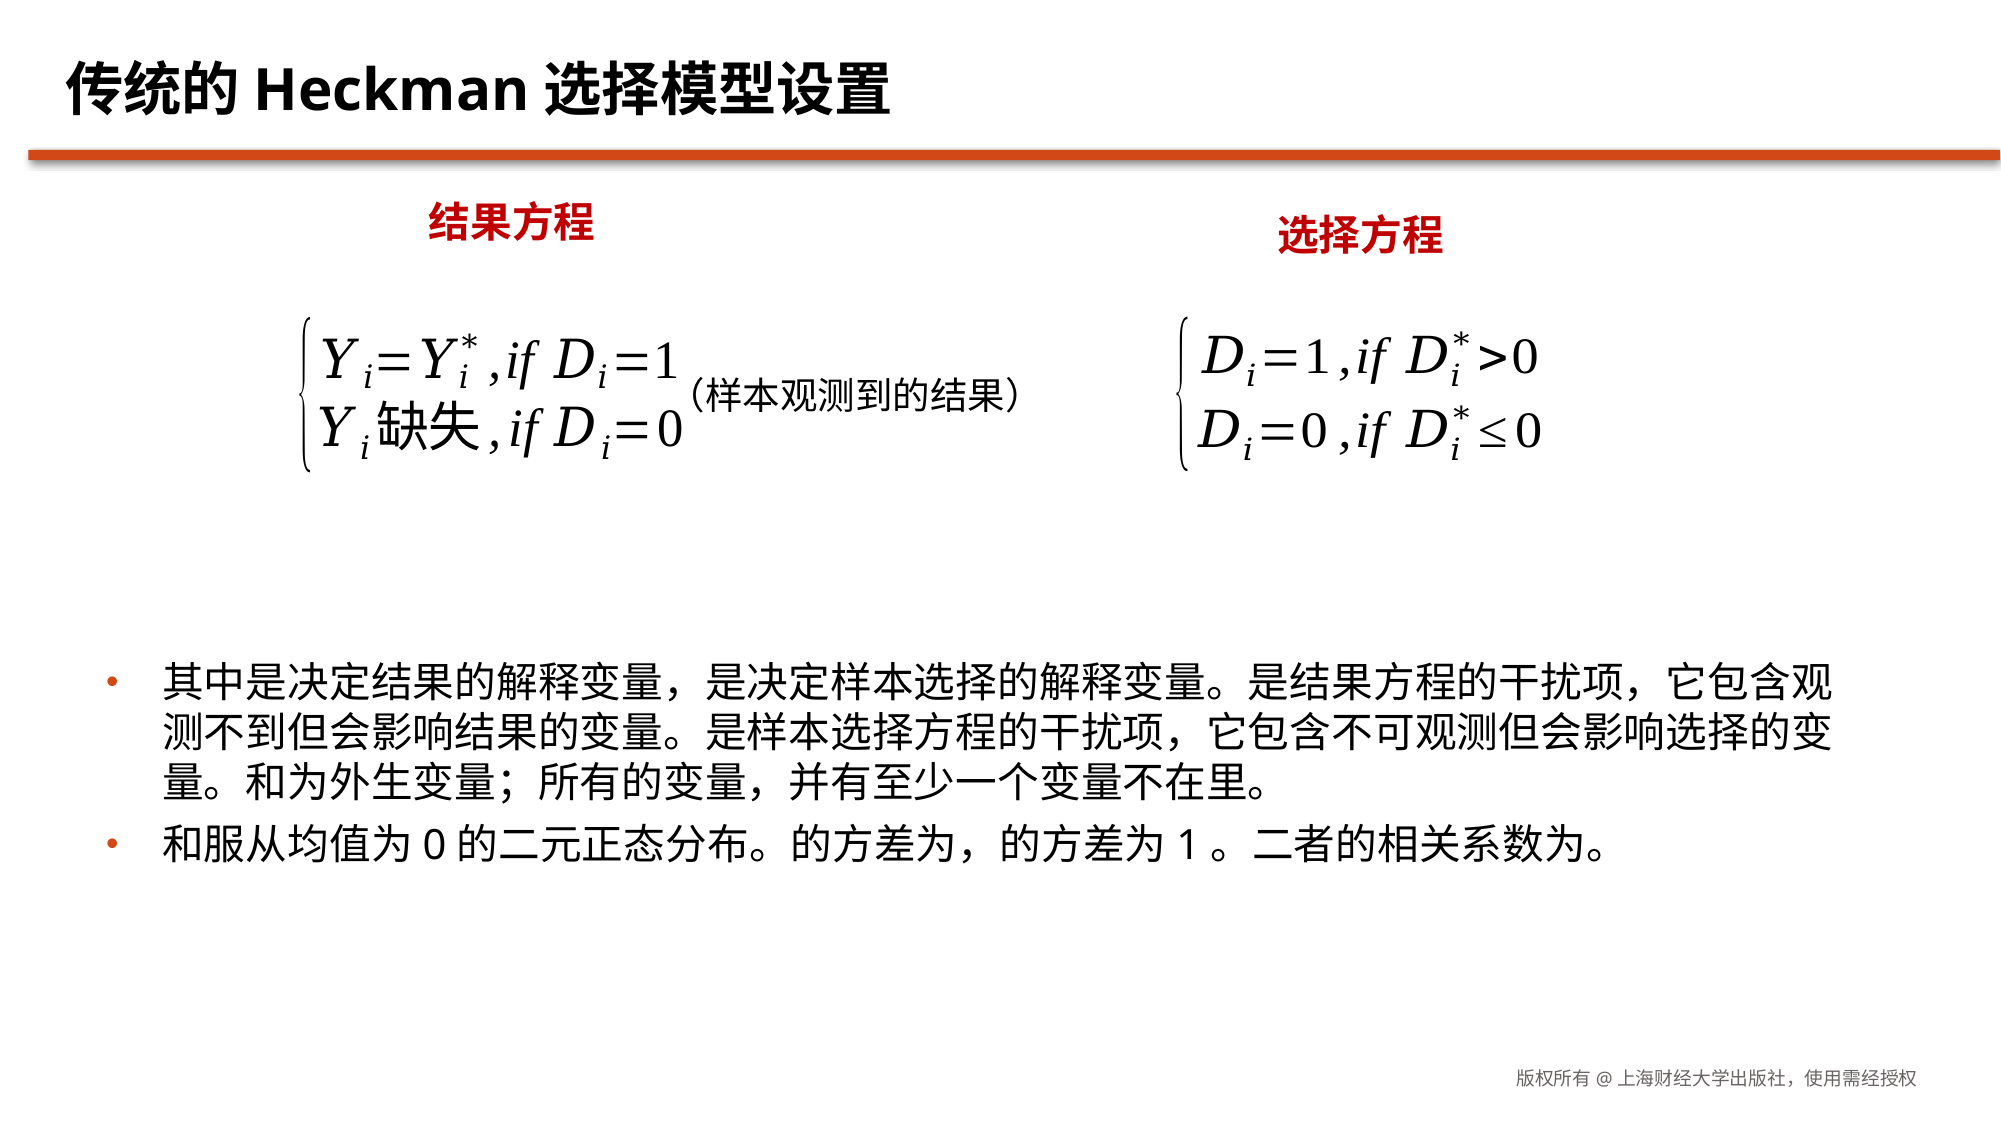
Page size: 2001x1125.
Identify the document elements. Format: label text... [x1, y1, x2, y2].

footer 版权所有@上海财经大学出版社，使用需经授权 [1483, 1046, 1950, 1109]
text_box （样本观测到的结果） [652, 364, 1067, 425]
title 传统的Heckman选择模型设置 [50, 50, 1825, 138]
